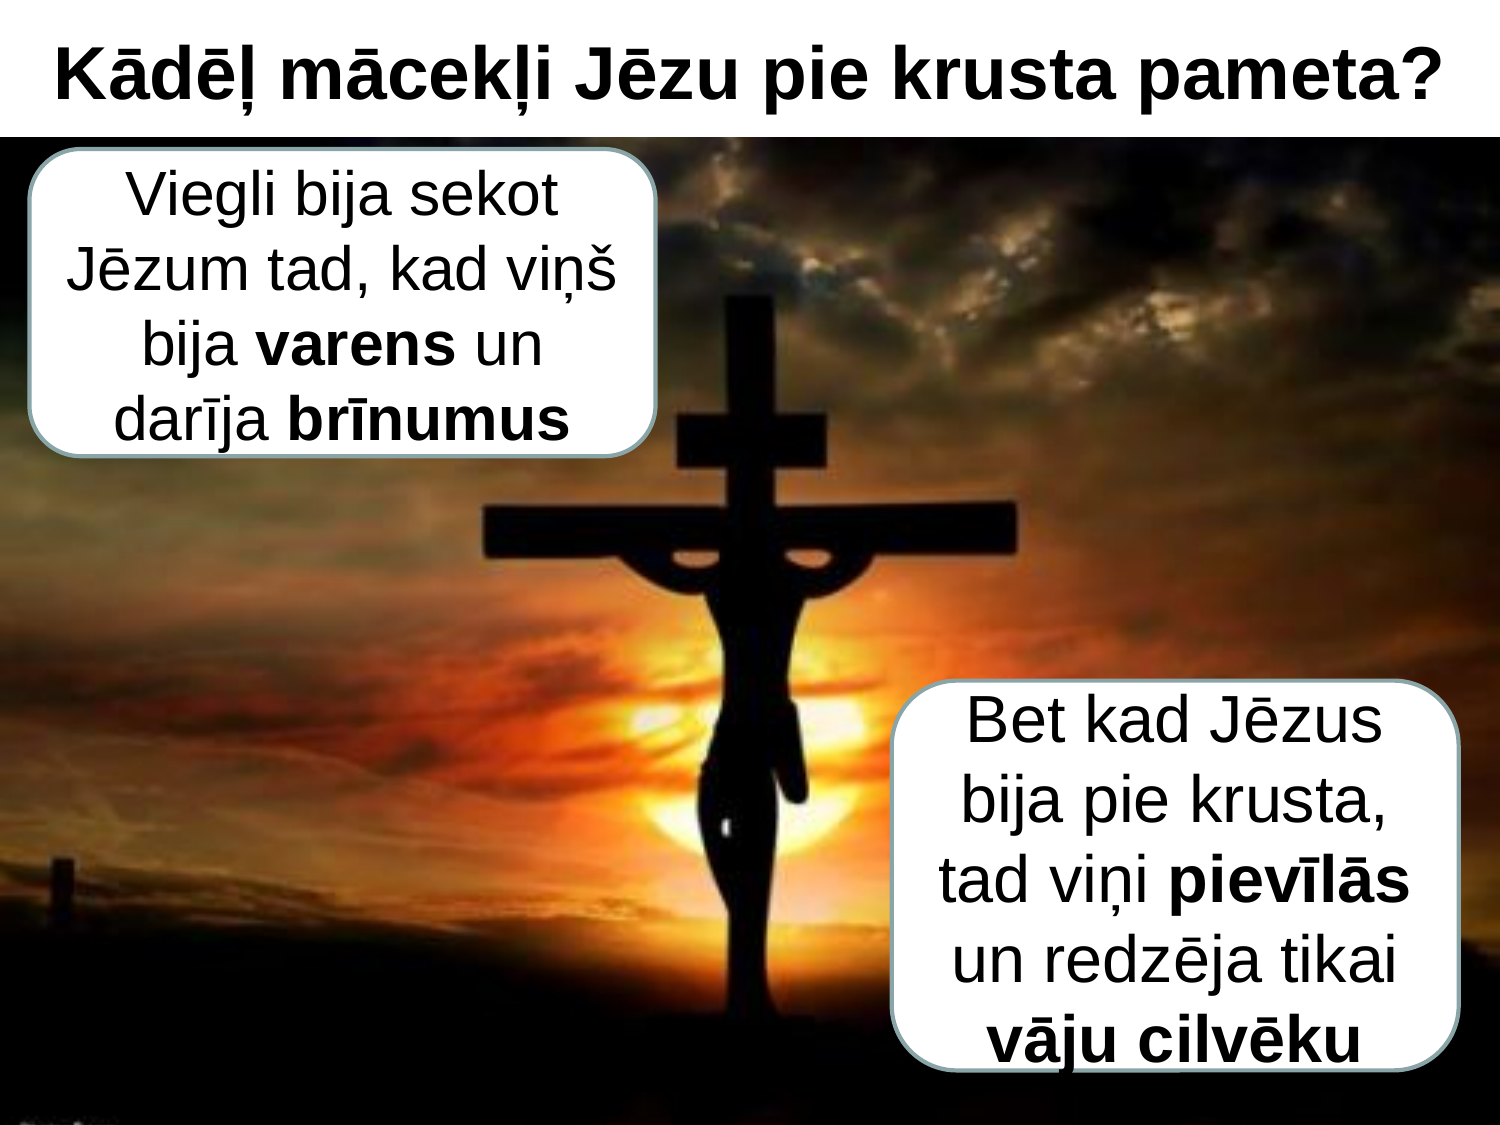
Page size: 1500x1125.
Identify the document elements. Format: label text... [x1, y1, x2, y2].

picture [0, 136, 1500, 1125]
title Kādēļ mācekļi Jēzu pie krusta pameta? [0, 0, 1500, 136]
